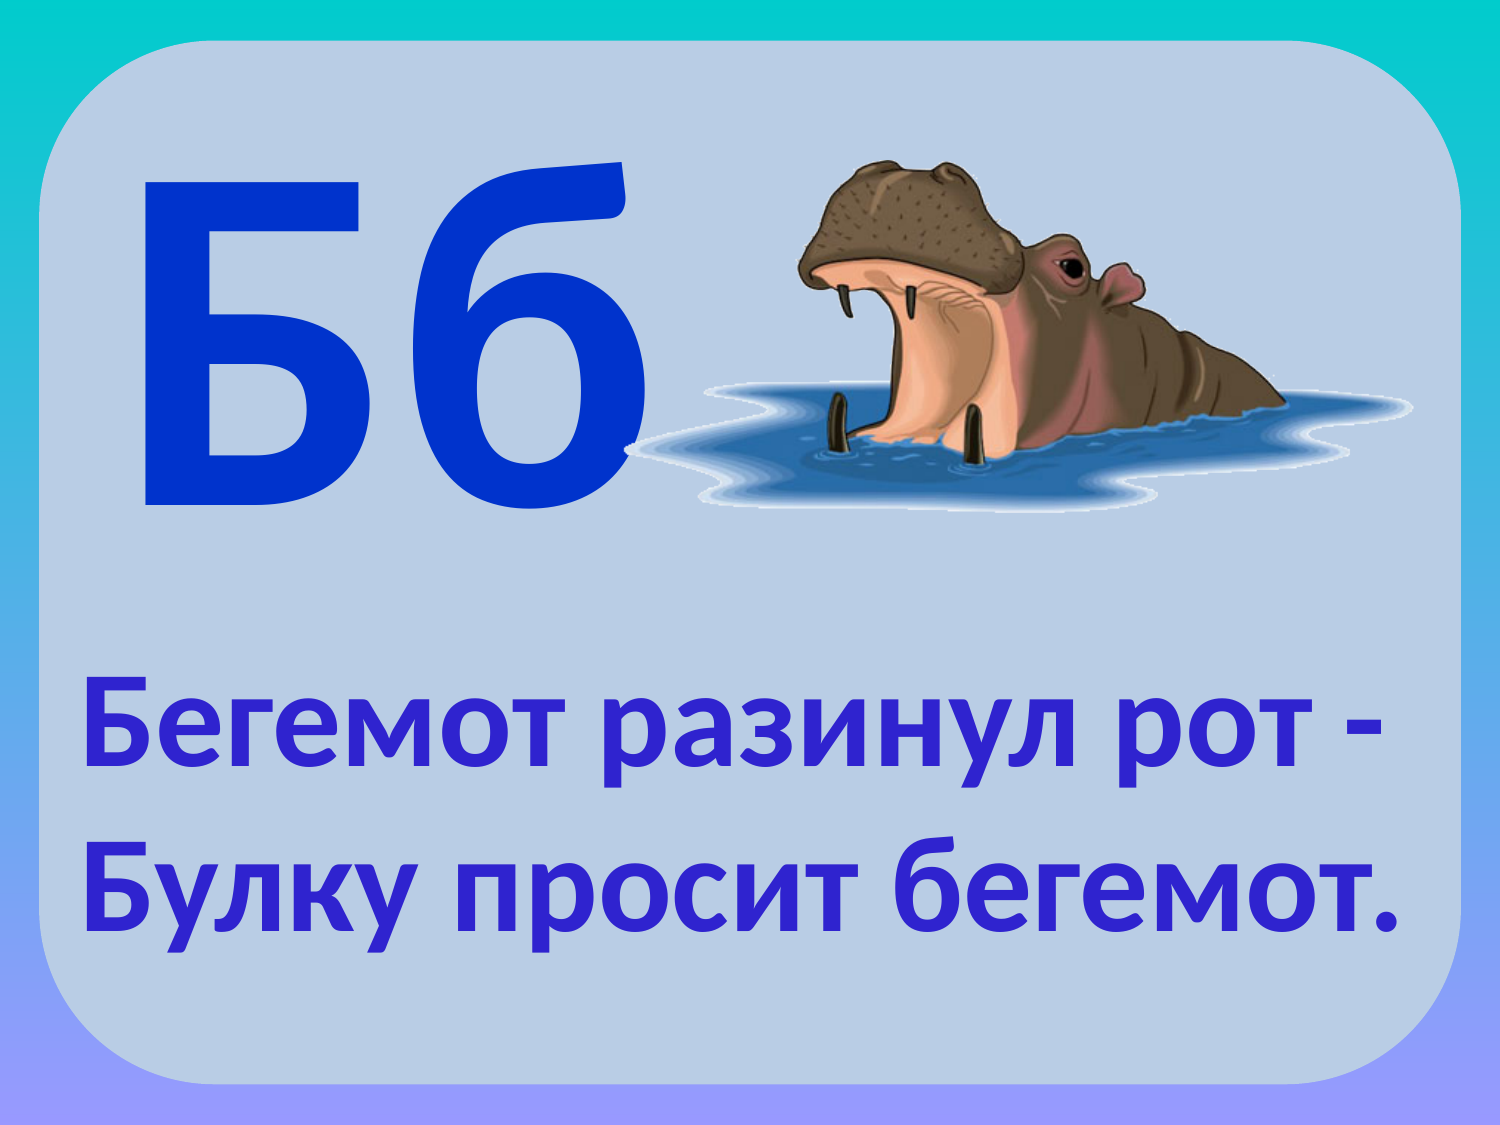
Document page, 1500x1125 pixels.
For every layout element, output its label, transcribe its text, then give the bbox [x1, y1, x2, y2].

text_box Бегемот разинул рот - Булку просит бегемот. [64, 621, 1447, 967]
text_box Бб [102, 0, 675, 613]
picture [607, 160, 1421, 516]
text_box [39, 40, 1461, 1085]
